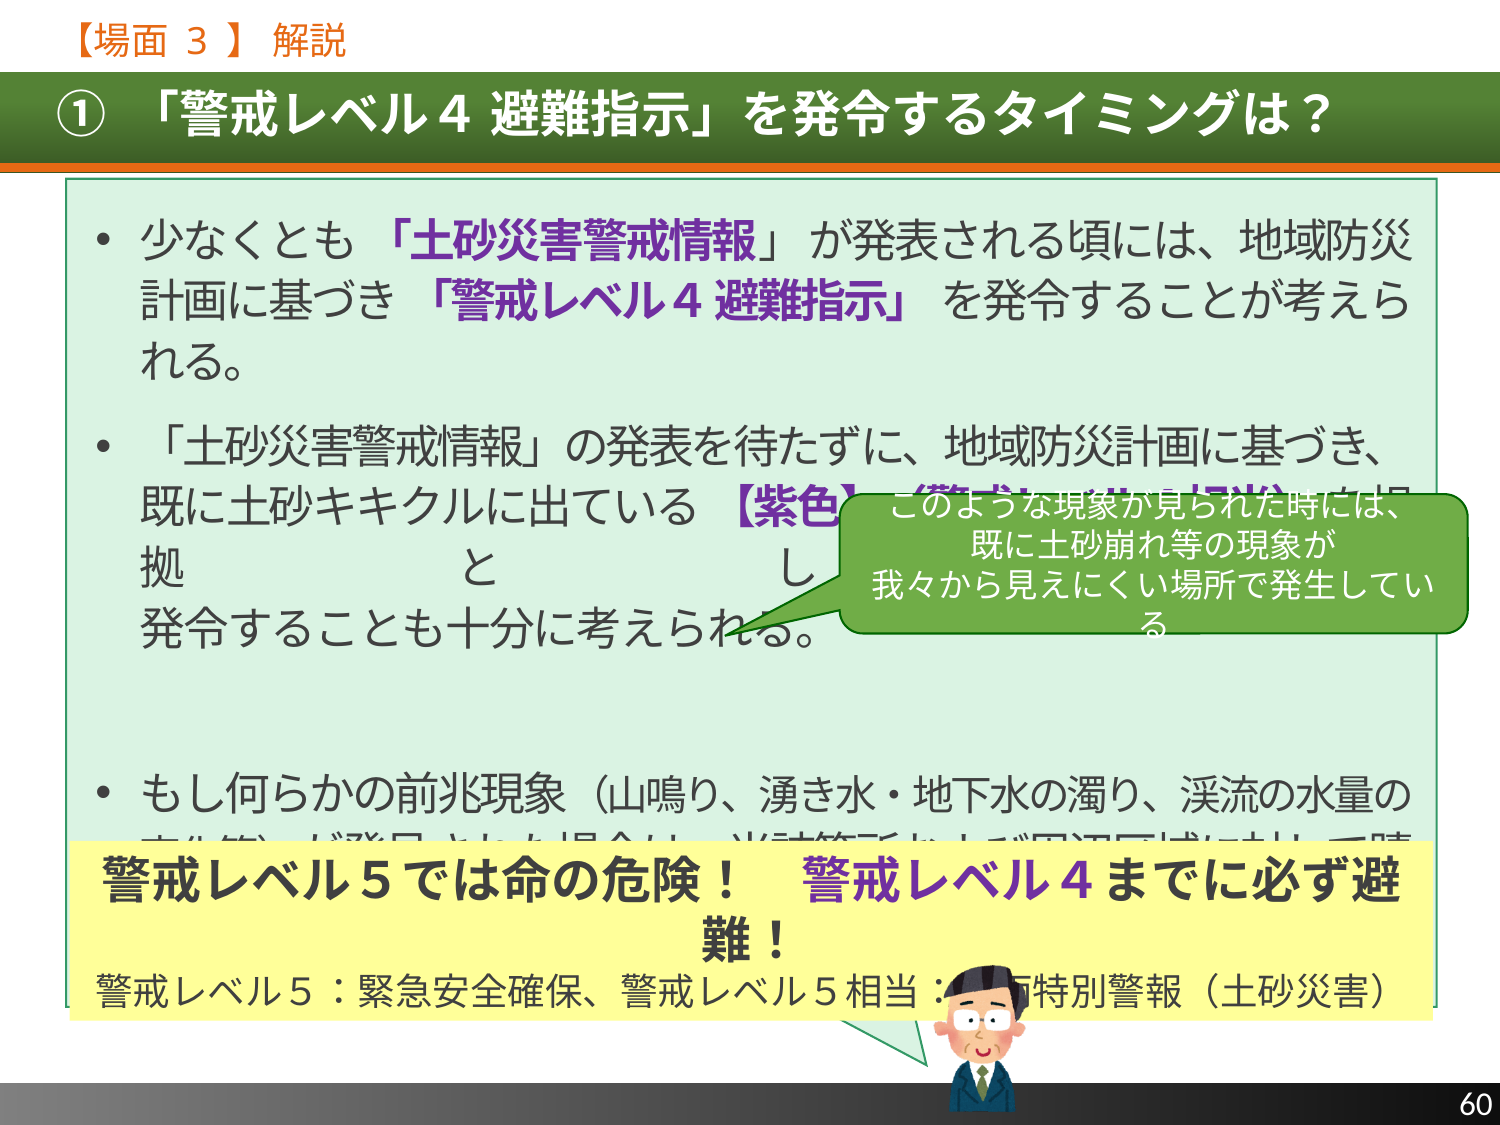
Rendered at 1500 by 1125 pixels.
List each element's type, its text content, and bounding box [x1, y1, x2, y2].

text_box 少なくとも 「土砂災害警戒情報」 が発表される頃には、地域防災計画に基づき 「警戒レベル４ 避難指示」 を発令することが考えられる。 「土砂災害警戒情報」の発表を待たずに、地域防災計画に基づき、 既に土砂キキクルに出ている 【紫色】（警戒レベル４相当） を根拠として 発令することも十分に考えられる。 もし何らかの前兆現象（山鳴り、湧き水・地下水の濁り、渓流の水量の変化等）が発見された場合は、当該箇所および周辺区域に対して躊躇なく 「警戒レベル４ 避難指示」 を発令する。 [66, 198, 1434, 1009]
text_box 警戒レベル５では命の危険！ 警戒レベル４までに必ず避難！ 警戒レベル５：緊急安全確保、警戒レベル５相当：大雨特別警報（土砂災害） [69, 840, 1433, 1021]
picture [920, 962, 1039, 1118]
text_box このような現象が見られた時には、 既に土砂崩れ等の現象が 我々から見えにくい場所で発生している [724, 493, 1469, 637]
slide_number 60 [1170, 1072, 1500, 1125]
text_box [841, 1021, 920, 1063]
text_box [65, 177, 1438, 1008]
list 【場面 3 】 解説 [41, 14, 1336, 60]
title ① 「警戒レベル４ 避難指示」を発令するタイミングは？ [41, 59, 1500, 173]
